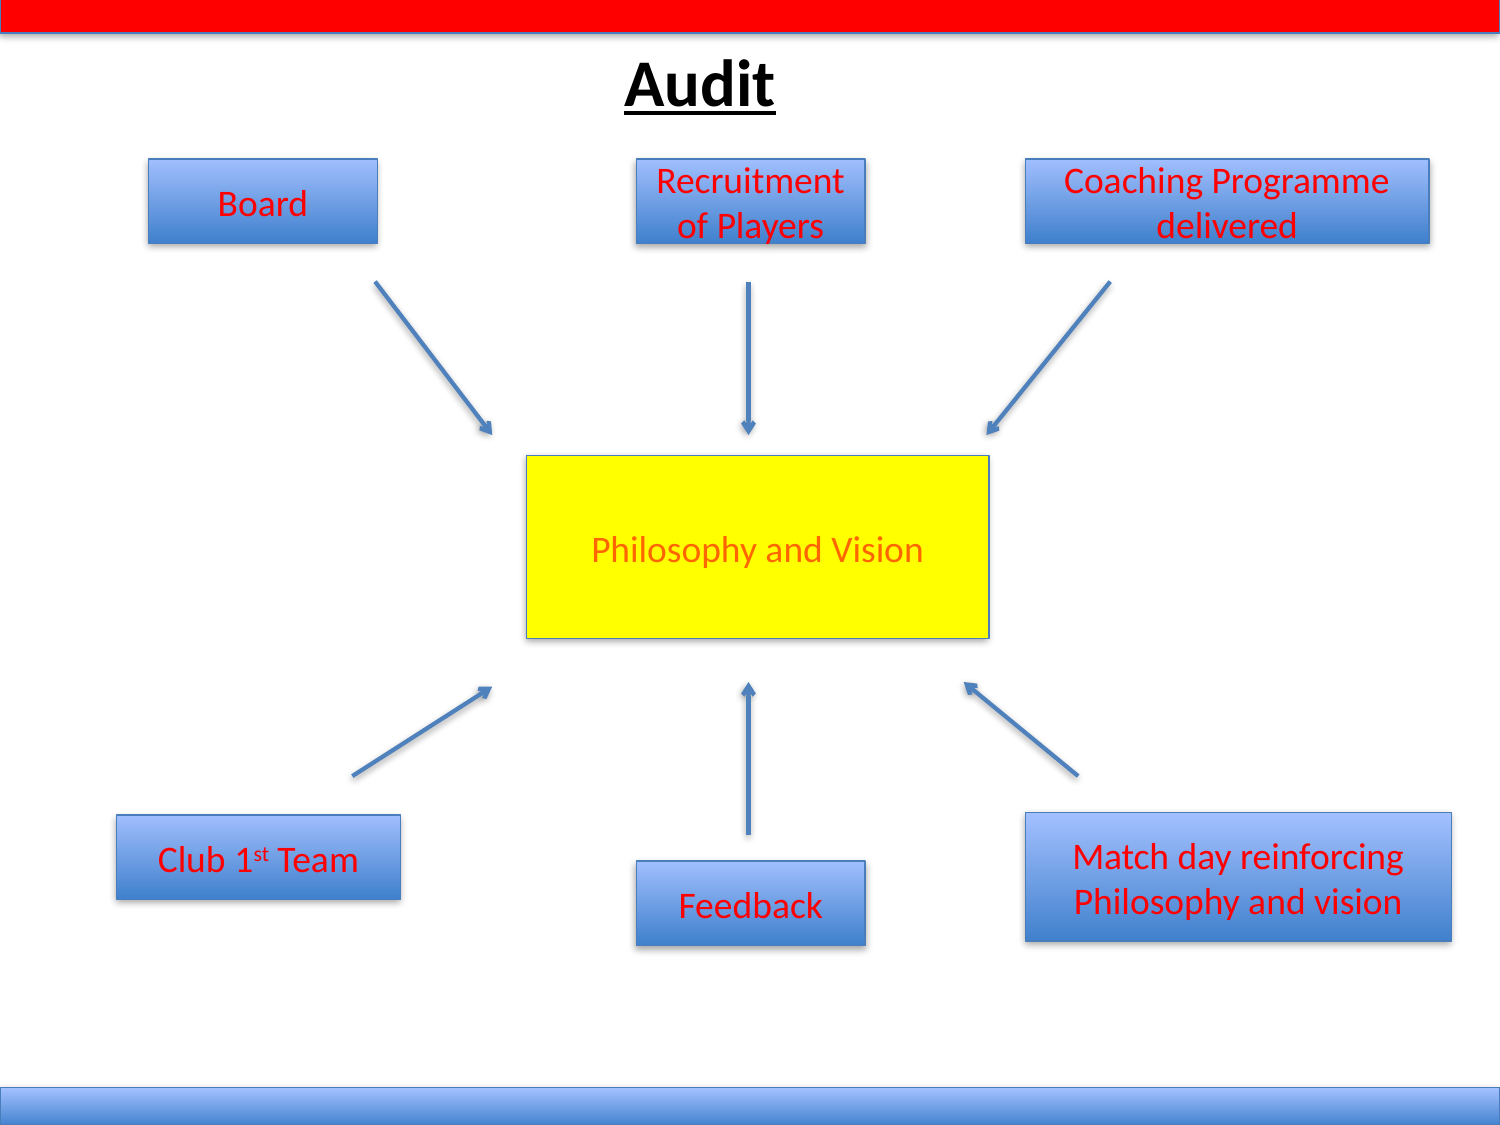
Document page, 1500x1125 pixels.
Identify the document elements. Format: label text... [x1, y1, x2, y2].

text_box Match day reinforcing Philosophy and vision [1025, 812, 1452, 942]
text_box Philosophy and Vision [526, 455, 990, 639]
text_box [963, 681, 1079, 777]
text_box [0, 1087, 1500, 1125]
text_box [352, 686, 493, 777]
text_box [0, 0, 1500, 34]
text_box Audit [609, 42, 855, 128]
text_box Feedback [636, 860, 866, 946]
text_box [374, 281, 493, 436]
text_box Board [148, 158, 378, 244]
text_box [986, 281, 1111, 436]
text_box Coaching Programme delivered [1025, 158, 1430, 244]
text_box Recruitment of Players [636, 158, 866, 244]
text_box Club 1st Team [116, 814, 401, 900]
